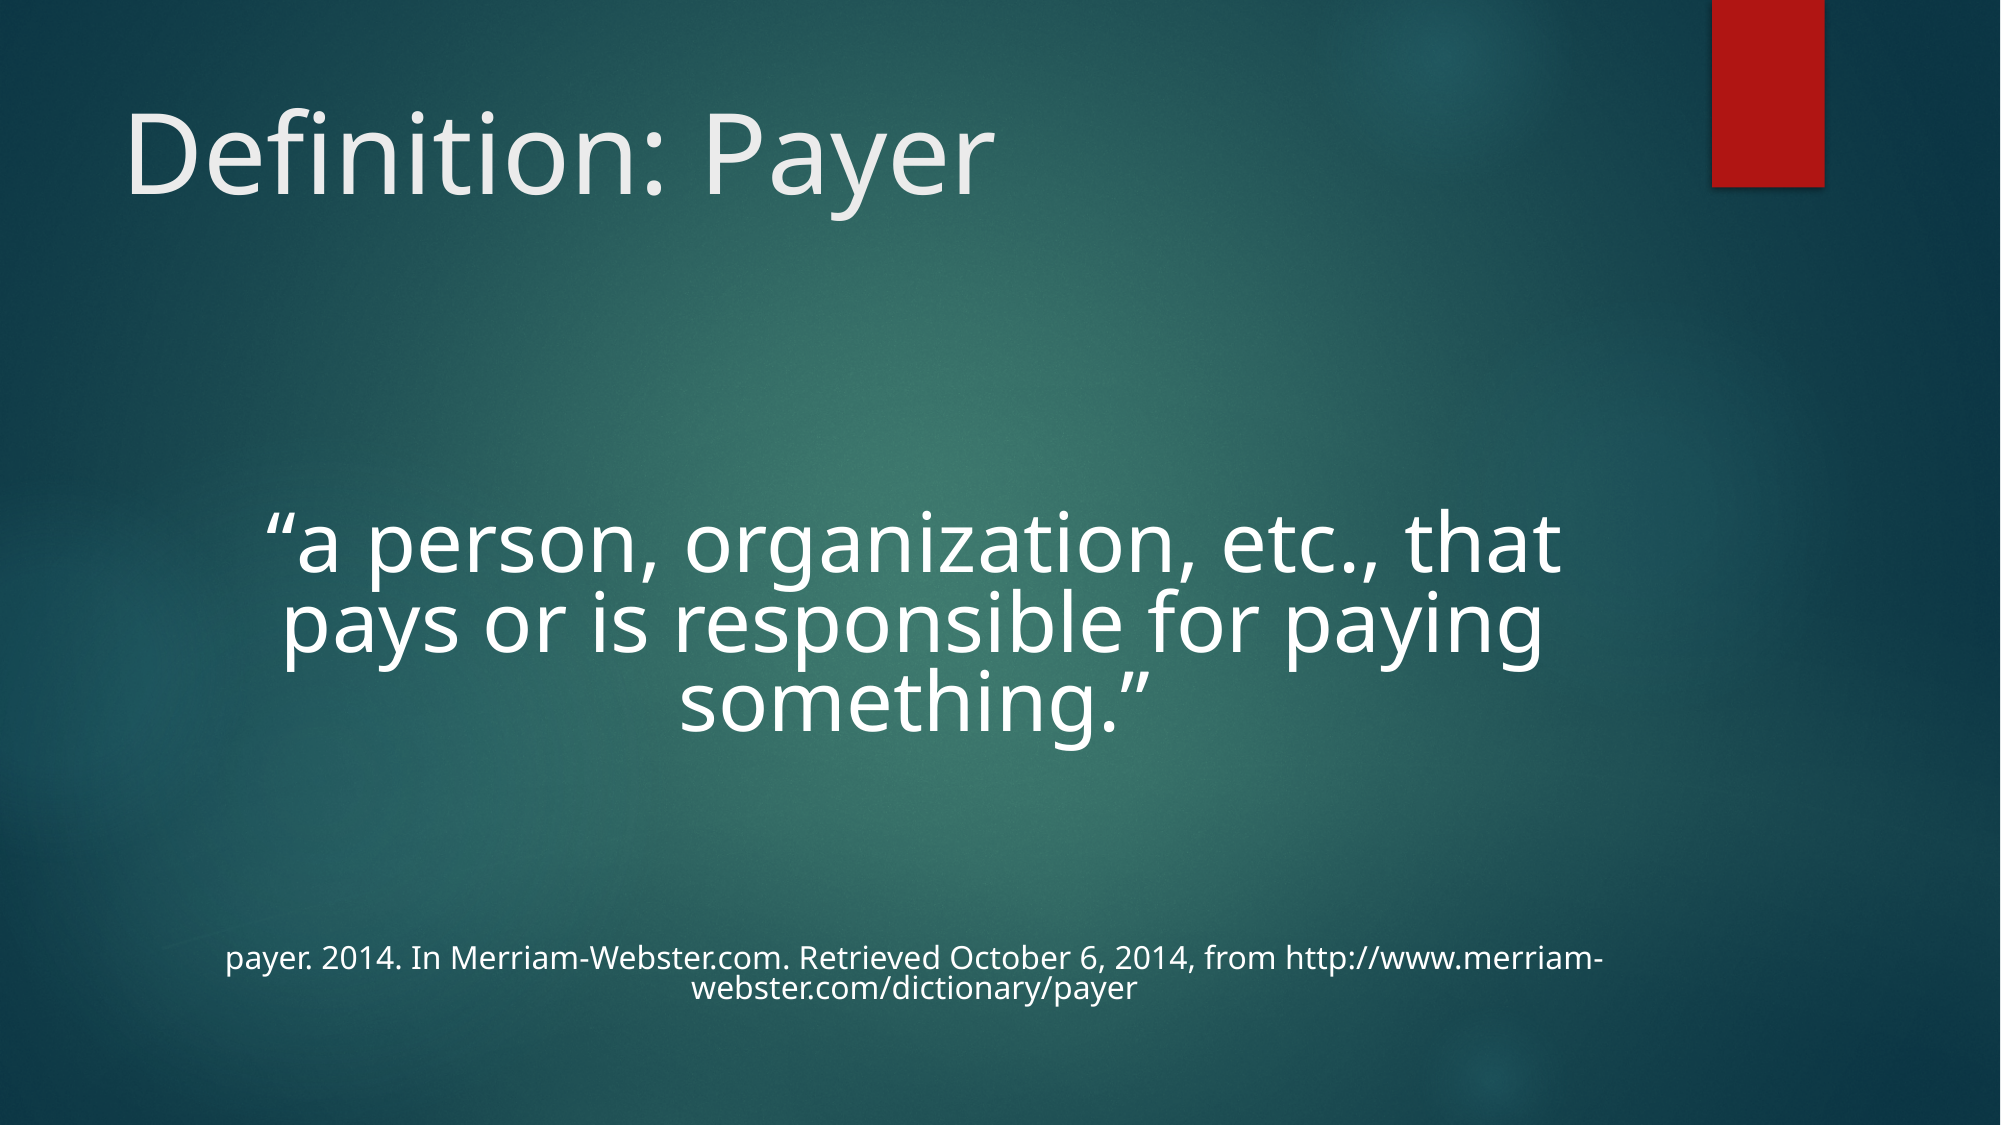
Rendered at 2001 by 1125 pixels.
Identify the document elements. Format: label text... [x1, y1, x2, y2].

list “a person, organization, etc., that pays or is responsible for paying something.” payer. 2014. In Merriam-Webster.com. Retrieved October 6, 2014, from http://www.merriam-webster.com/dictionary/payer [181, 336, 1649, 1025]
picture [0, 0, 2001, 1125]
title Definition: Payer [106, 74, 1649, 304]
